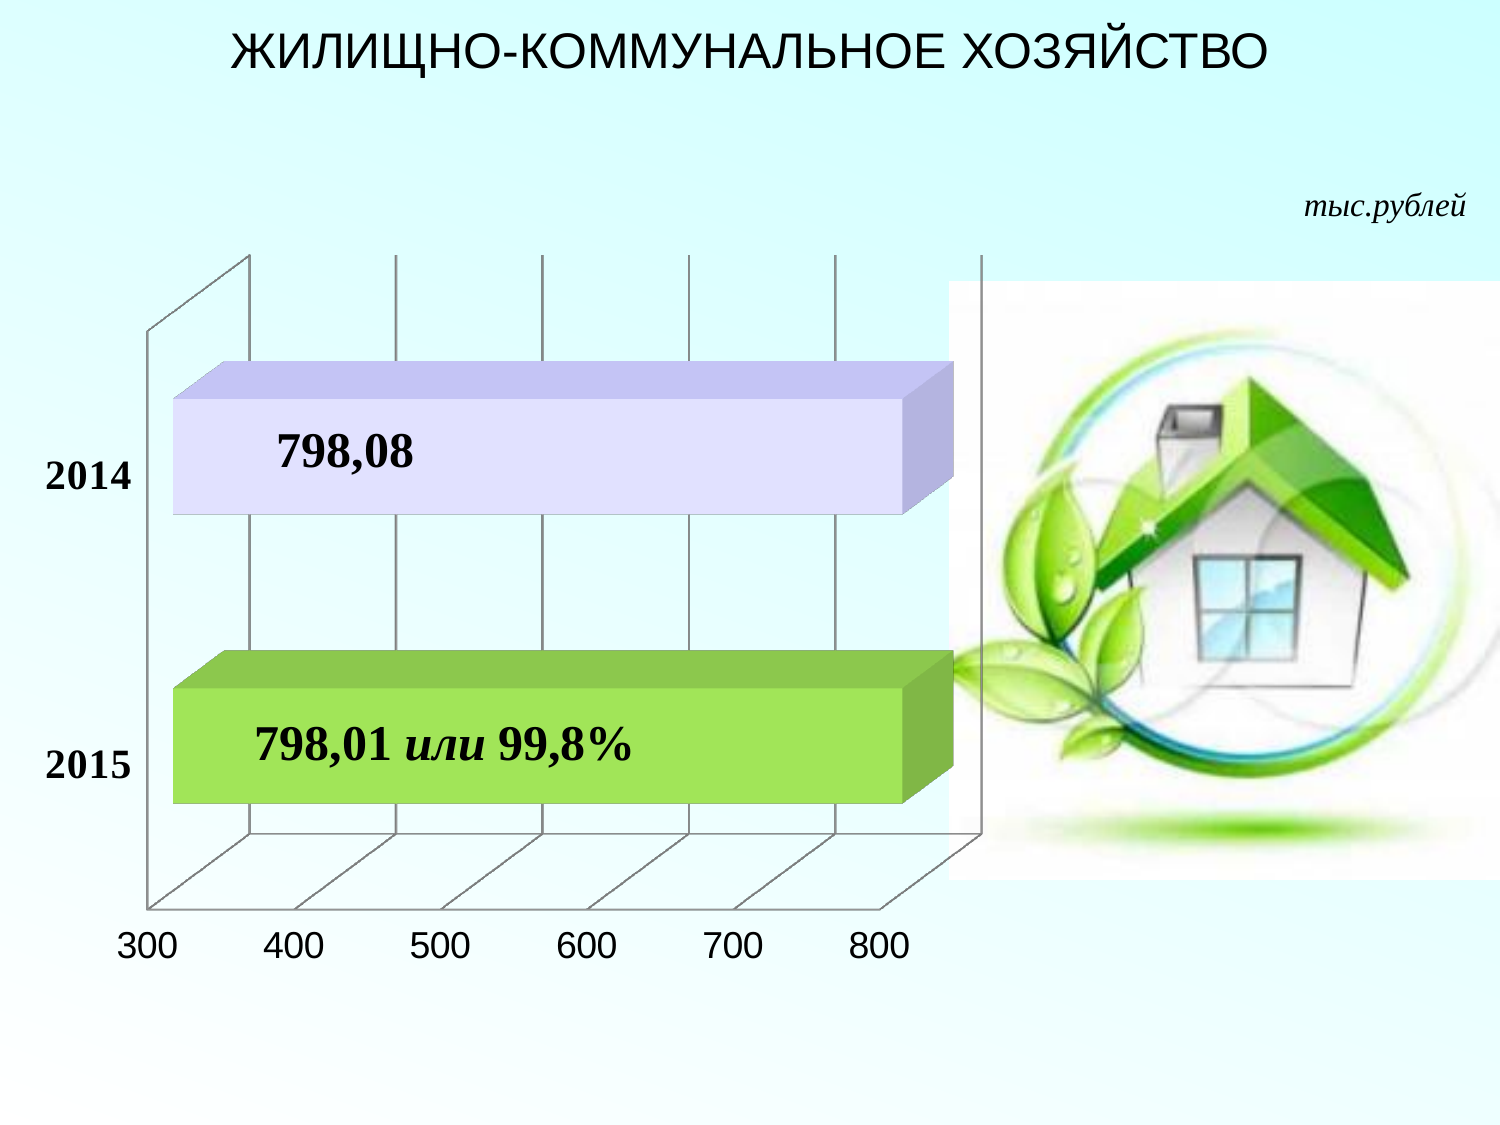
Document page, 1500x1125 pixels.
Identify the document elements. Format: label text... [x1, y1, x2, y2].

text_box тыс.рублей [1288, 175, 1500, 231]
chart [0, 222, 1055, 1020]
picture [1055, 280, 1500, 881]
text_box ЖИЛИЩНО-КОММУНАЛЬНОЕ ХОЗЯЙСТВО [0, 0, 1500, 94]
